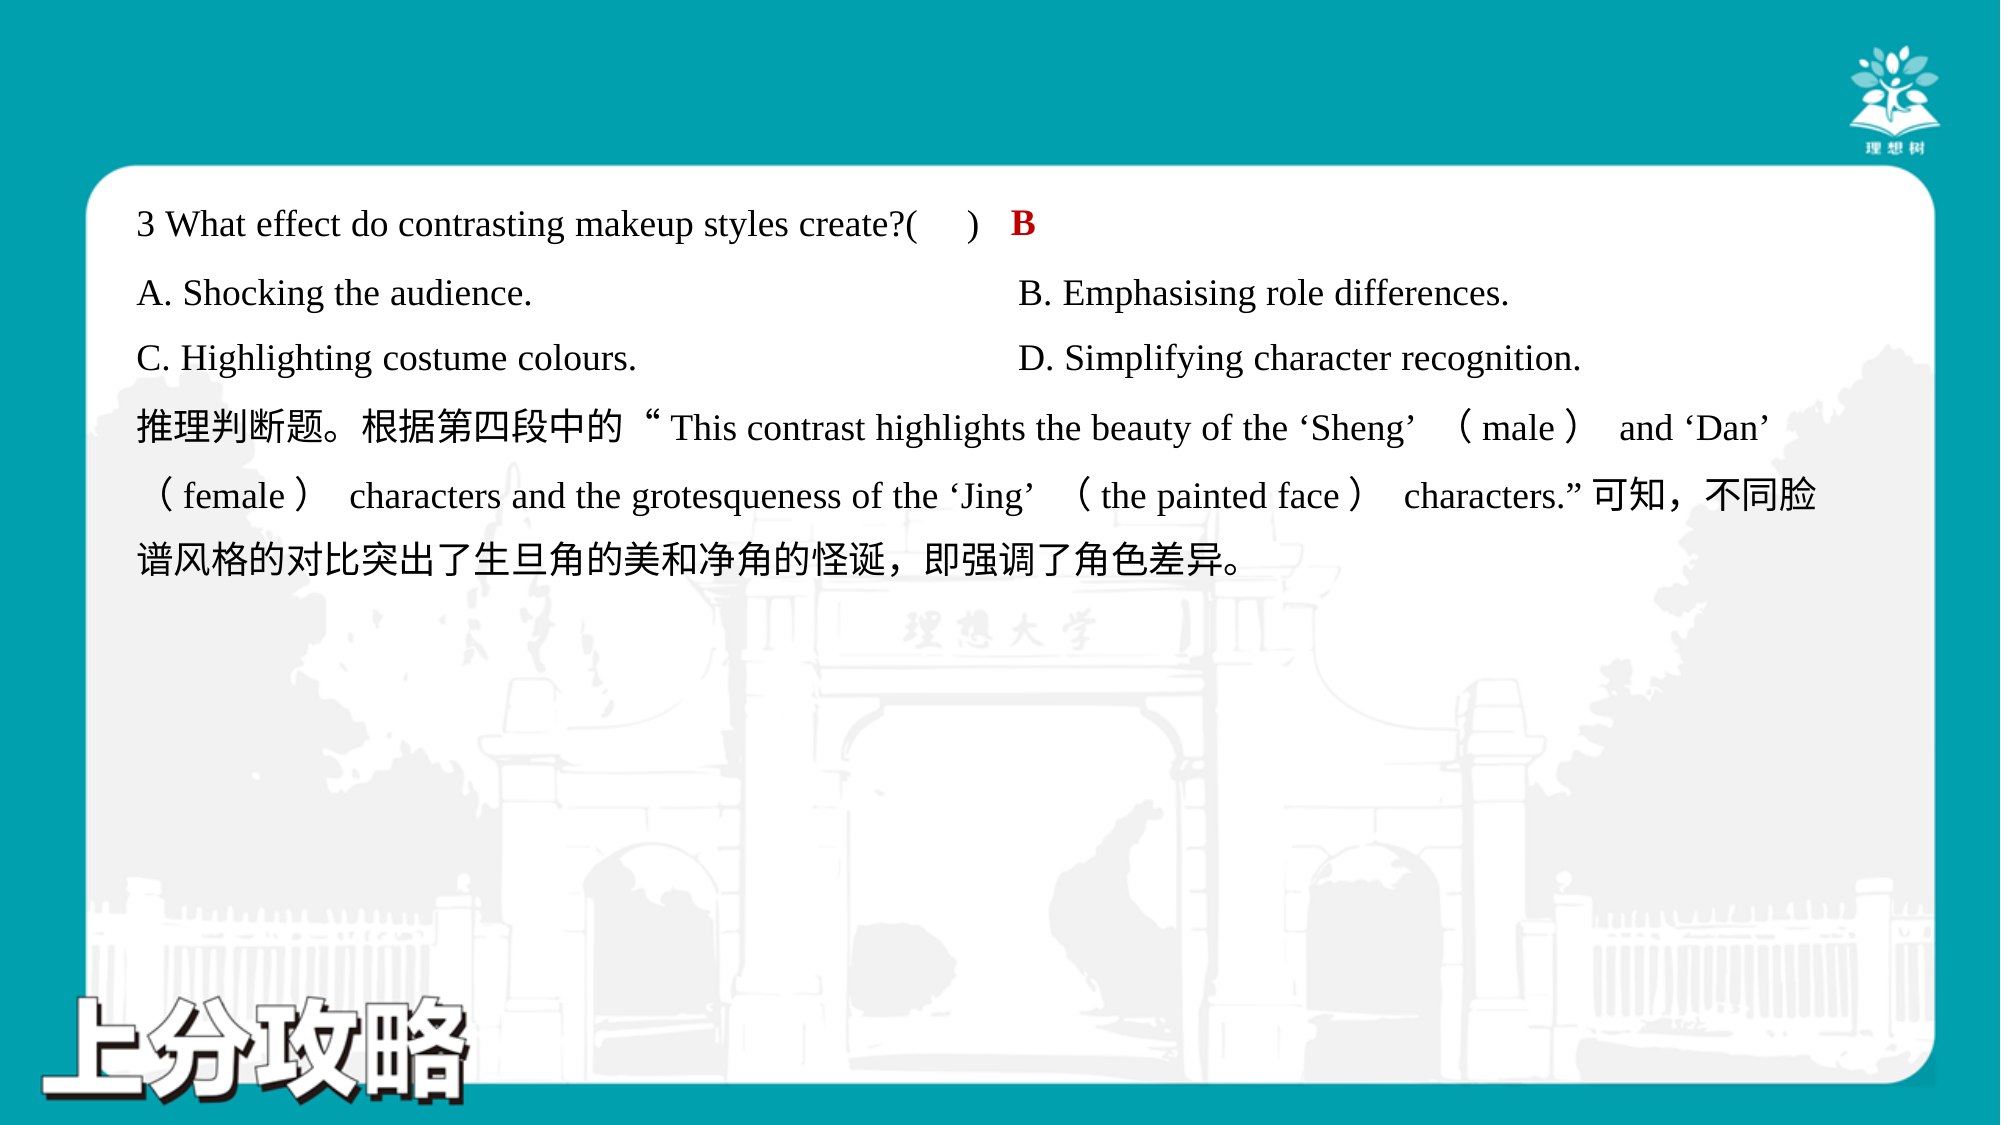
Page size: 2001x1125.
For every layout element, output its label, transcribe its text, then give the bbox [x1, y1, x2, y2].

text_box 3 What effect do contrasting makeup styles create?( ) [136, 176, 1865, 237]
text_box B [997, 176, 1050, 236]
text_box 推理判断题。根据第四段中的“This contrast highlights the beauty of the ‘Sheng’ （male） and ‘Dan’ （female） characters and the grotesqueness of the ‘Jing’ （the painted face） characters.”可知，不同脸 谱风格的对比突出了生旦角的美和净角的怪诞，即强调了角色差异。 [136, 379, 1865, 575]
picture [0, 0, 2000, 1125]
text_box A. Shocking the audience. B. Emphasising role differences. C. Highlighting costume colours. D. Simplifying character recognition. [136, 244, 1865, 371]
